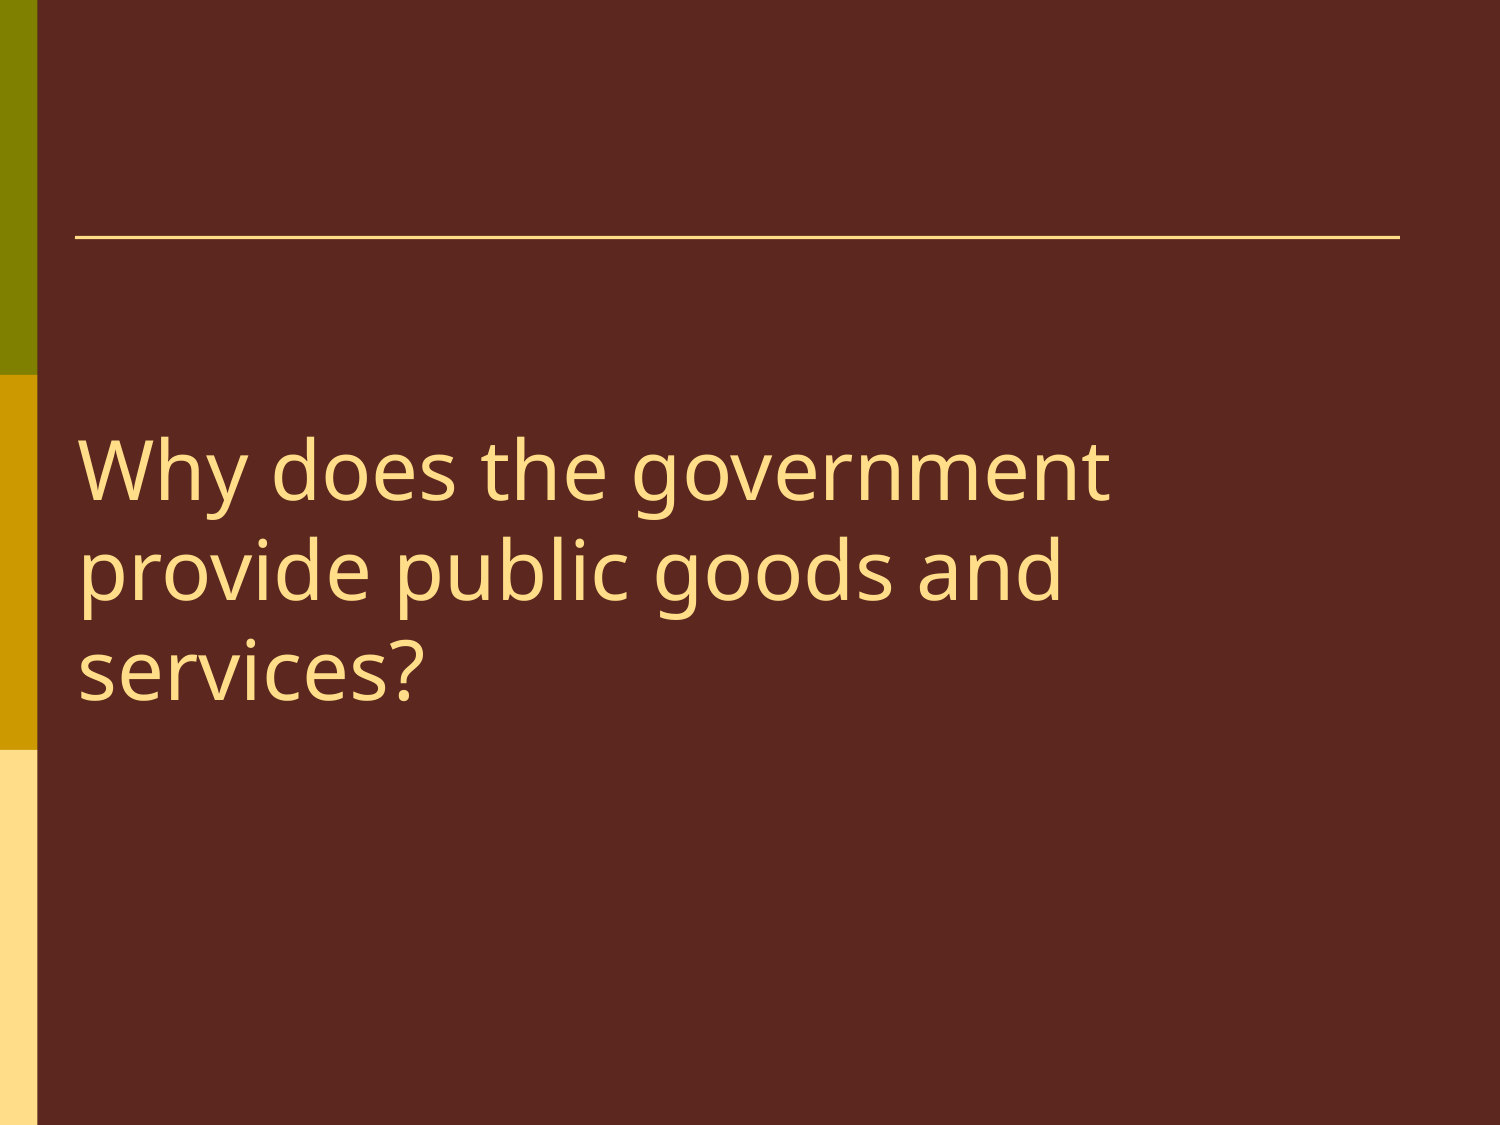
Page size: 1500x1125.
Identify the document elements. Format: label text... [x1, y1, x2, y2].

title Why does the government provide public goods and services? [62, 537, 1413, 725]
